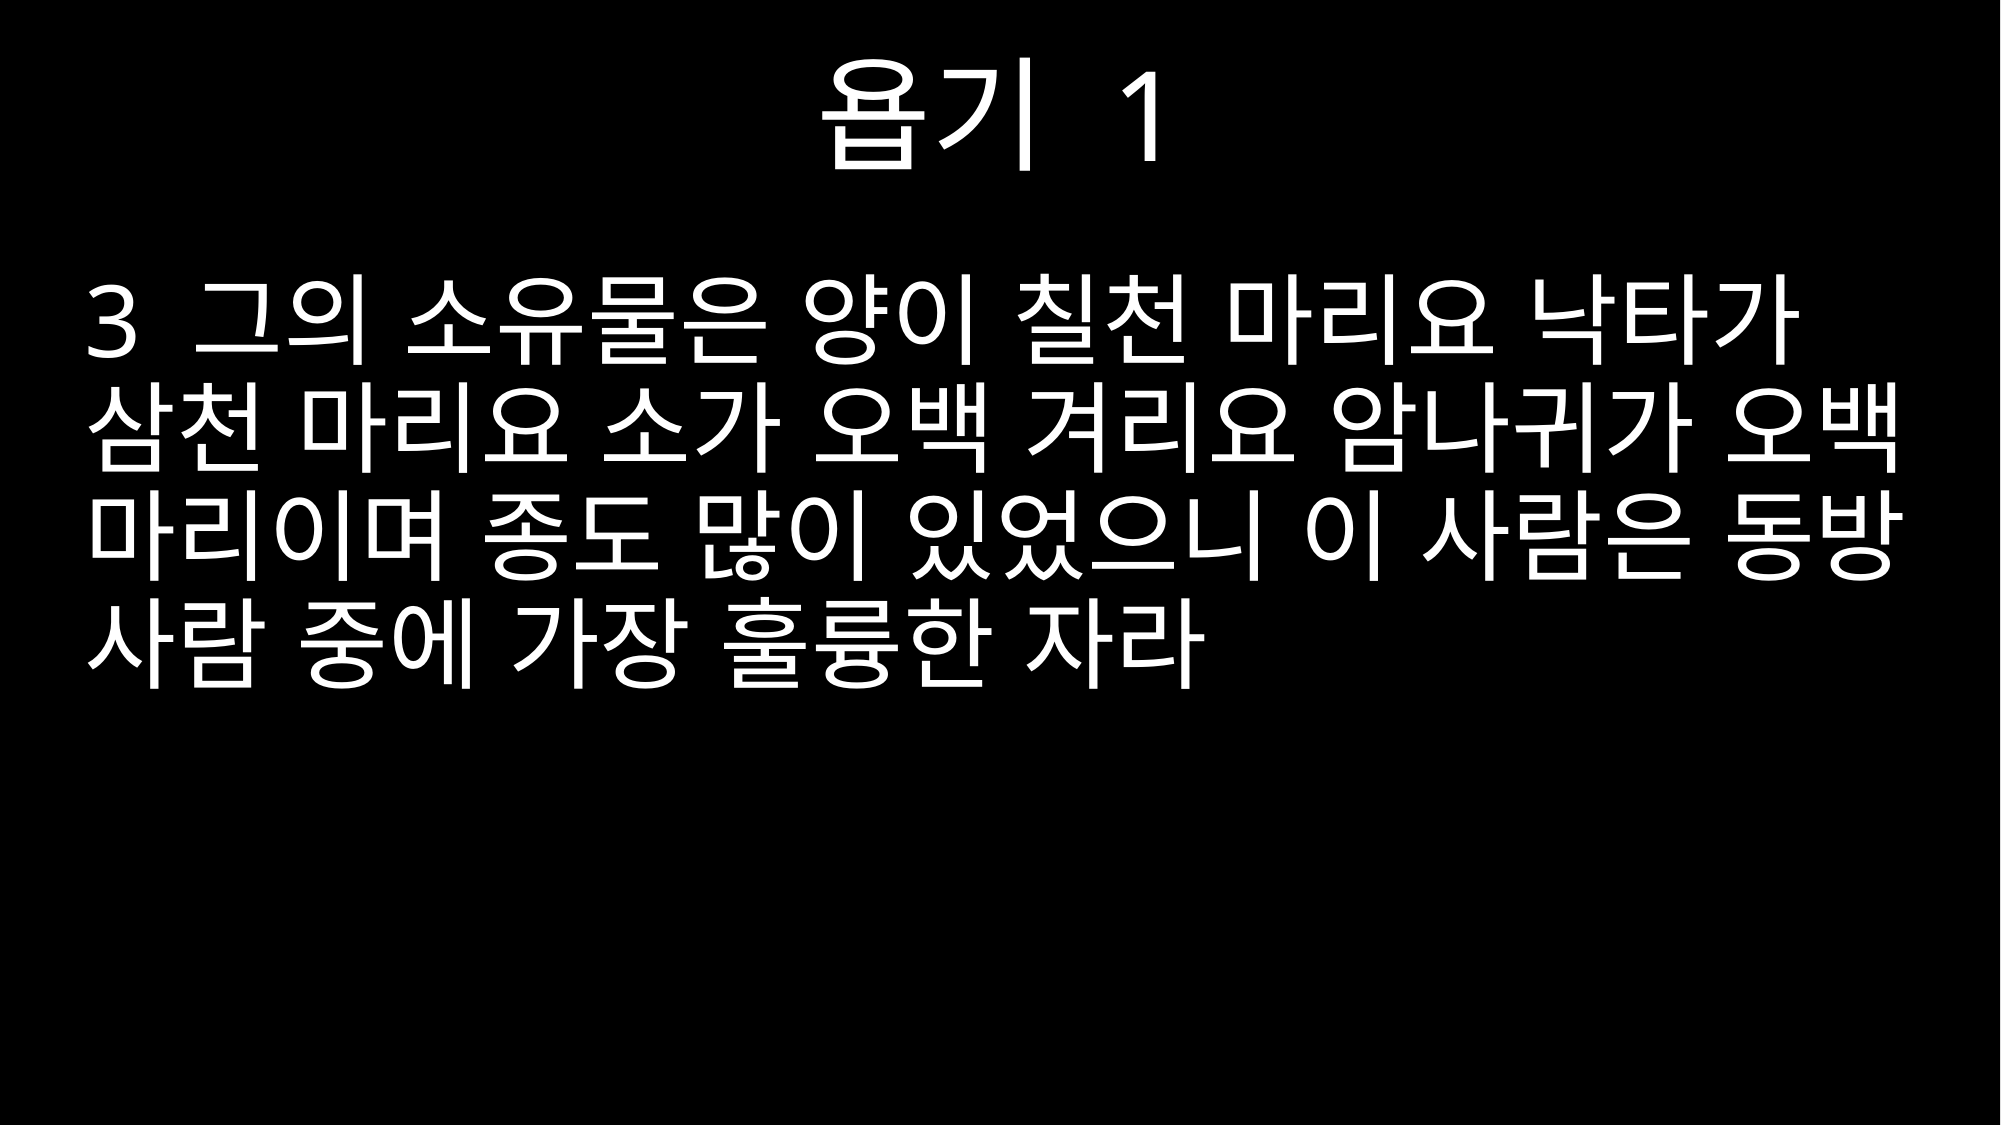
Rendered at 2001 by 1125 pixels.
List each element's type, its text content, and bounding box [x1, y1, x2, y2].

picture [0, 0, 2001, 1125]
list 3 그의 소유물은 양이 칠천 마리요 낙타가 삼천 마리요 소가 오백 겨리요 암나귀가 오백 마리이며 종도 많이 있었으니 이 사람은 동방 사람 중에 가장 훌륭한 자라 [69, 263, 1953, 423]
footer 욥기 1 [0, 32, 2000, 192]
